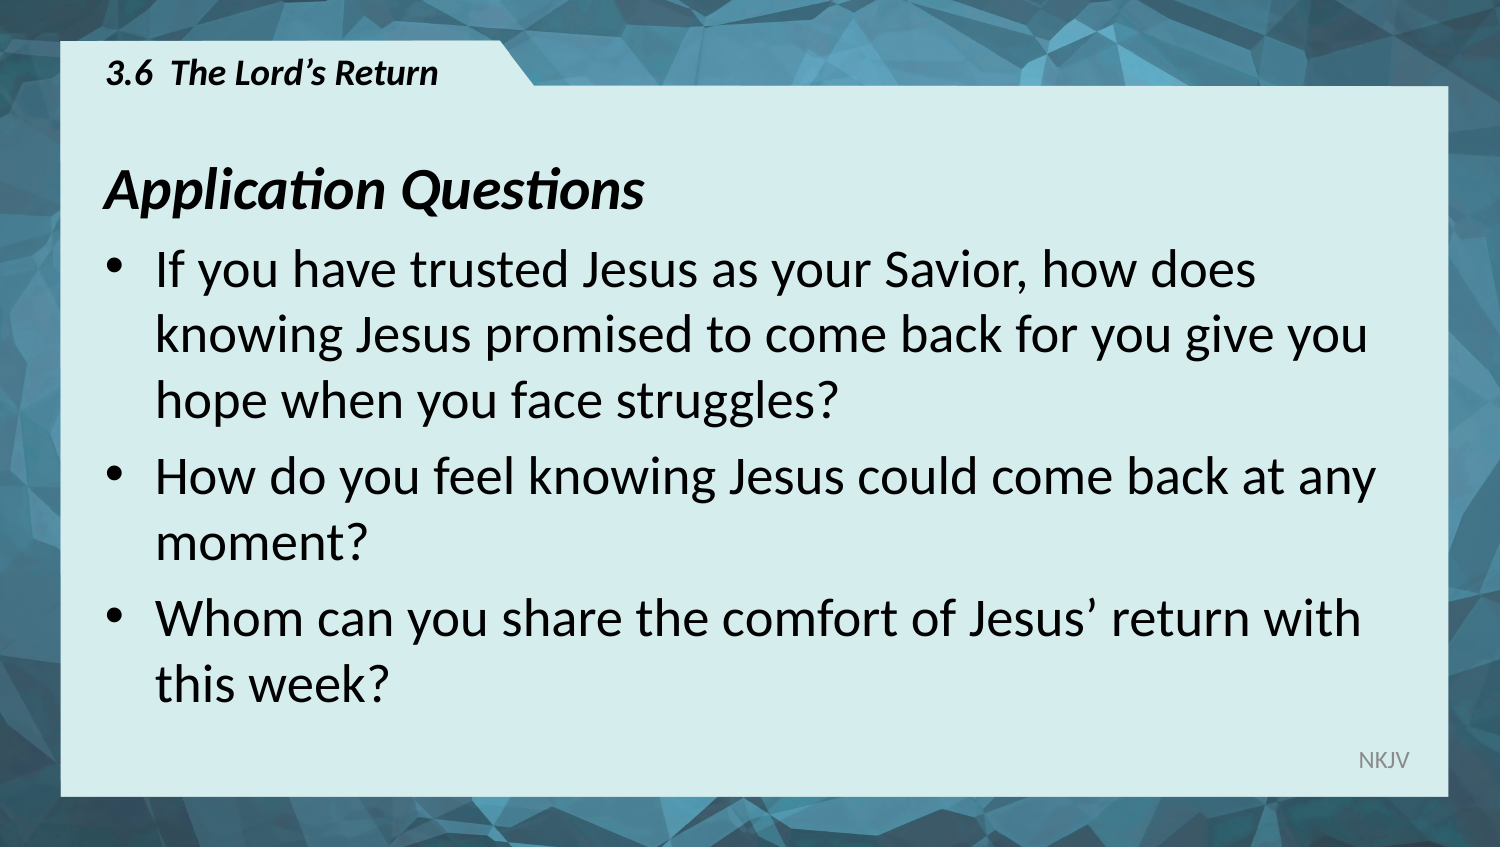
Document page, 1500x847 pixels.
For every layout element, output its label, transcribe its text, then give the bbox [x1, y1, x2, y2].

title 3.6 The Lord’s Return [89, 33, 1420, 108]
picture [0, 0, 1500, 847]
list Application Questions If you have trusted Jesus as your Savior, how does knowing Jesus promised to come back for you give you hope when you face struggles? How do you feel knowing Jesus could come back at any moment? Whom can you share the comfort of Jesus’ return with this week? [89, 141, 1403, 722]
footer NKJV [950, 736, 1425, 782]
